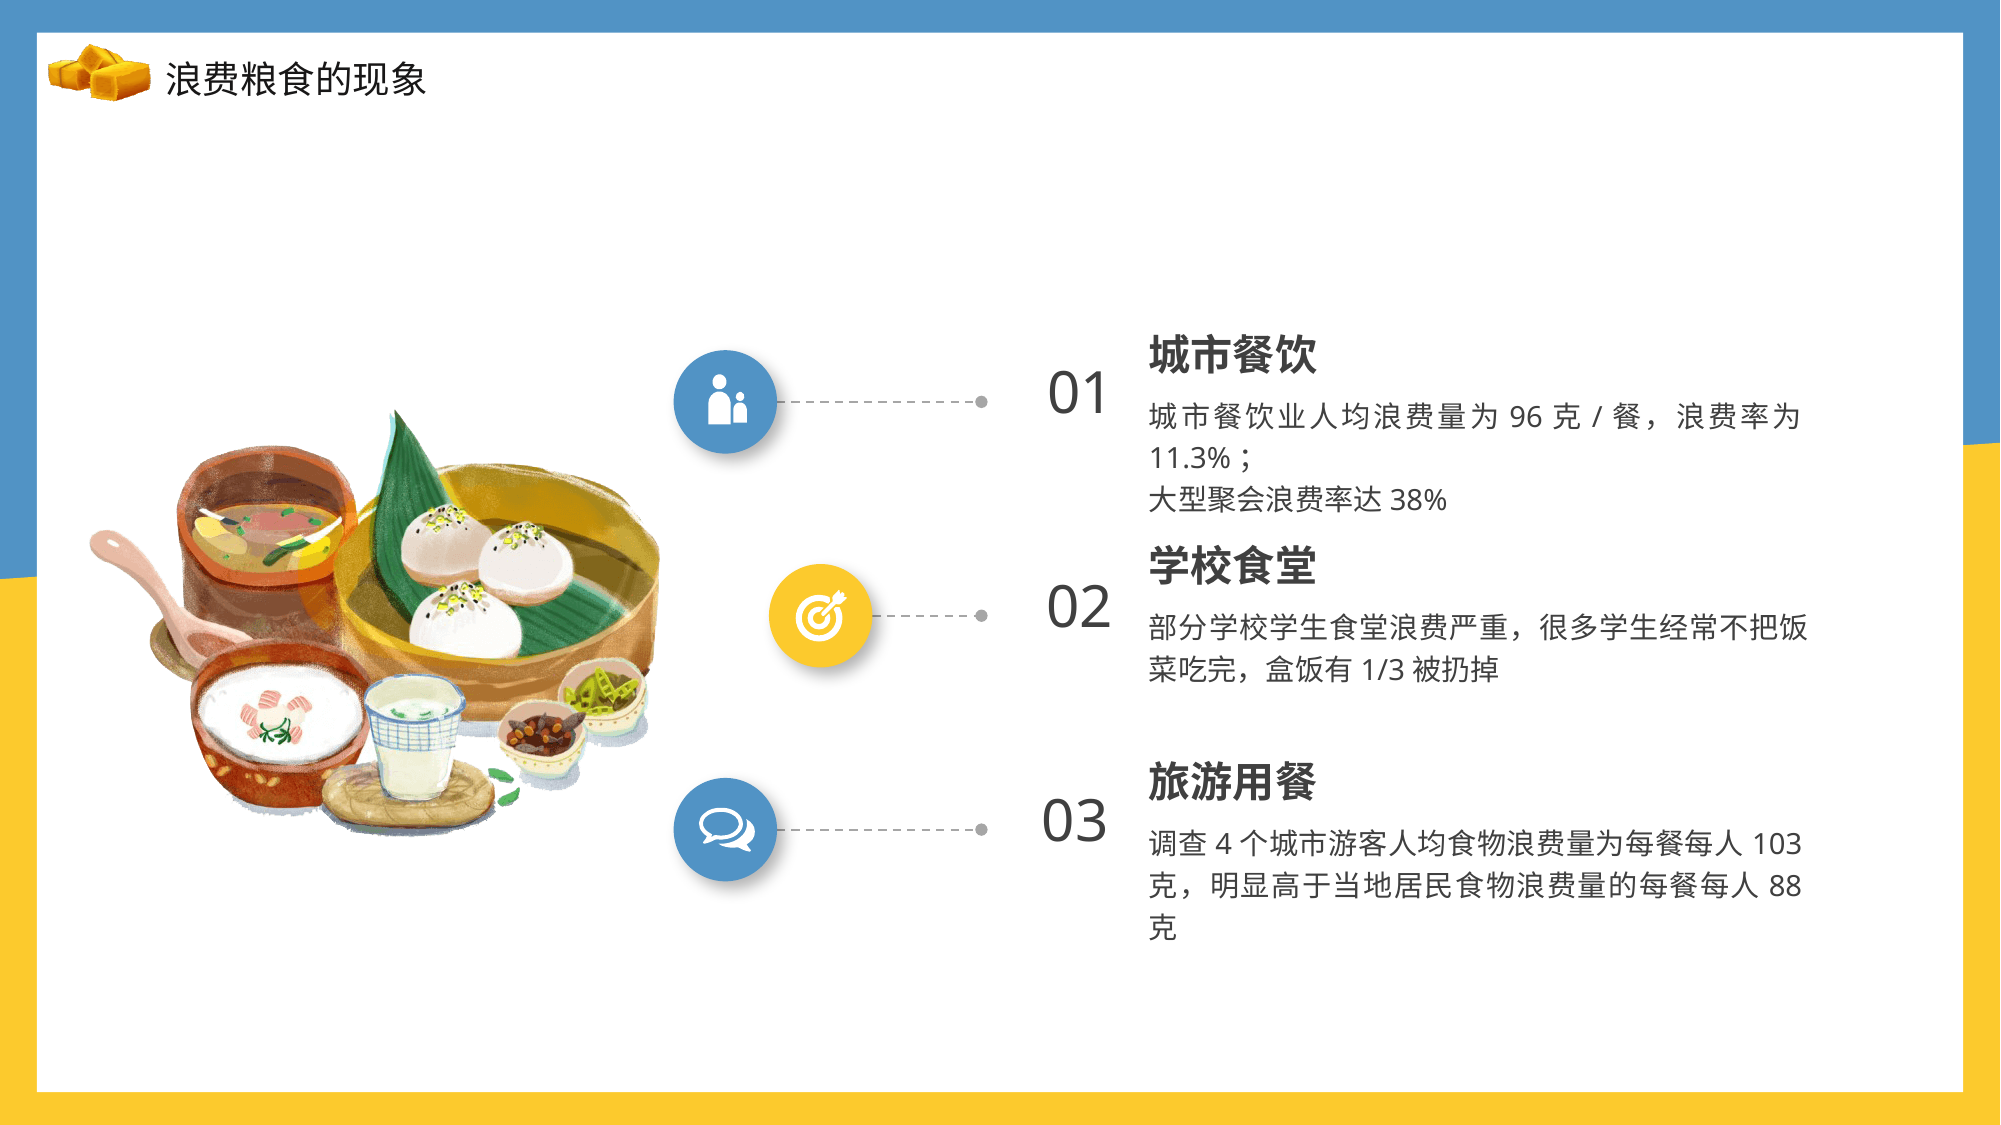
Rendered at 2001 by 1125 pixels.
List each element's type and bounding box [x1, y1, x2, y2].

text_box [697, 807, 756, 852]
picture [4, 44, 170, 114]
picture [53, 379, 682, 866]
text_box [795, 589, 848, 642]
text_box [0, 0, 2000, 1125]
